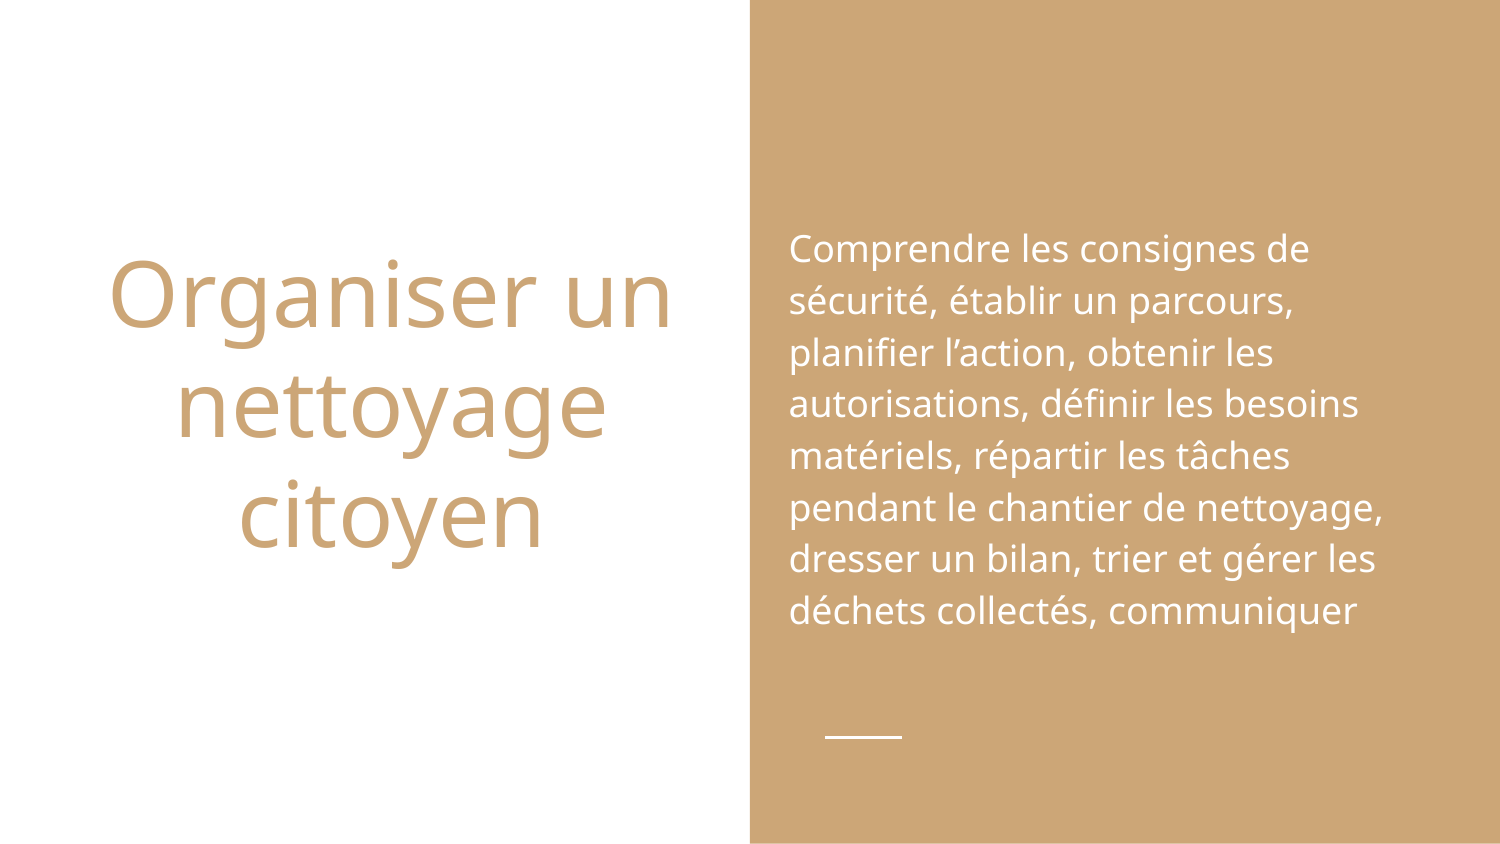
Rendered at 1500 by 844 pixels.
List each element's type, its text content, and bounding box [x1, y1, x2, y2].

title Organiser un nettoyage citoyen [60, 221, 724, 355]
list Comprendre les consignes de sécurité, établir un parcours, planifier l’action, obtenir les autorisations, définir les besoins matériels, répartir les tâches pendant le chantier de nettoyage, dresser un bilan, trier et gérer les déchets collectés, communiquer [773, 47, 1440, 725]
